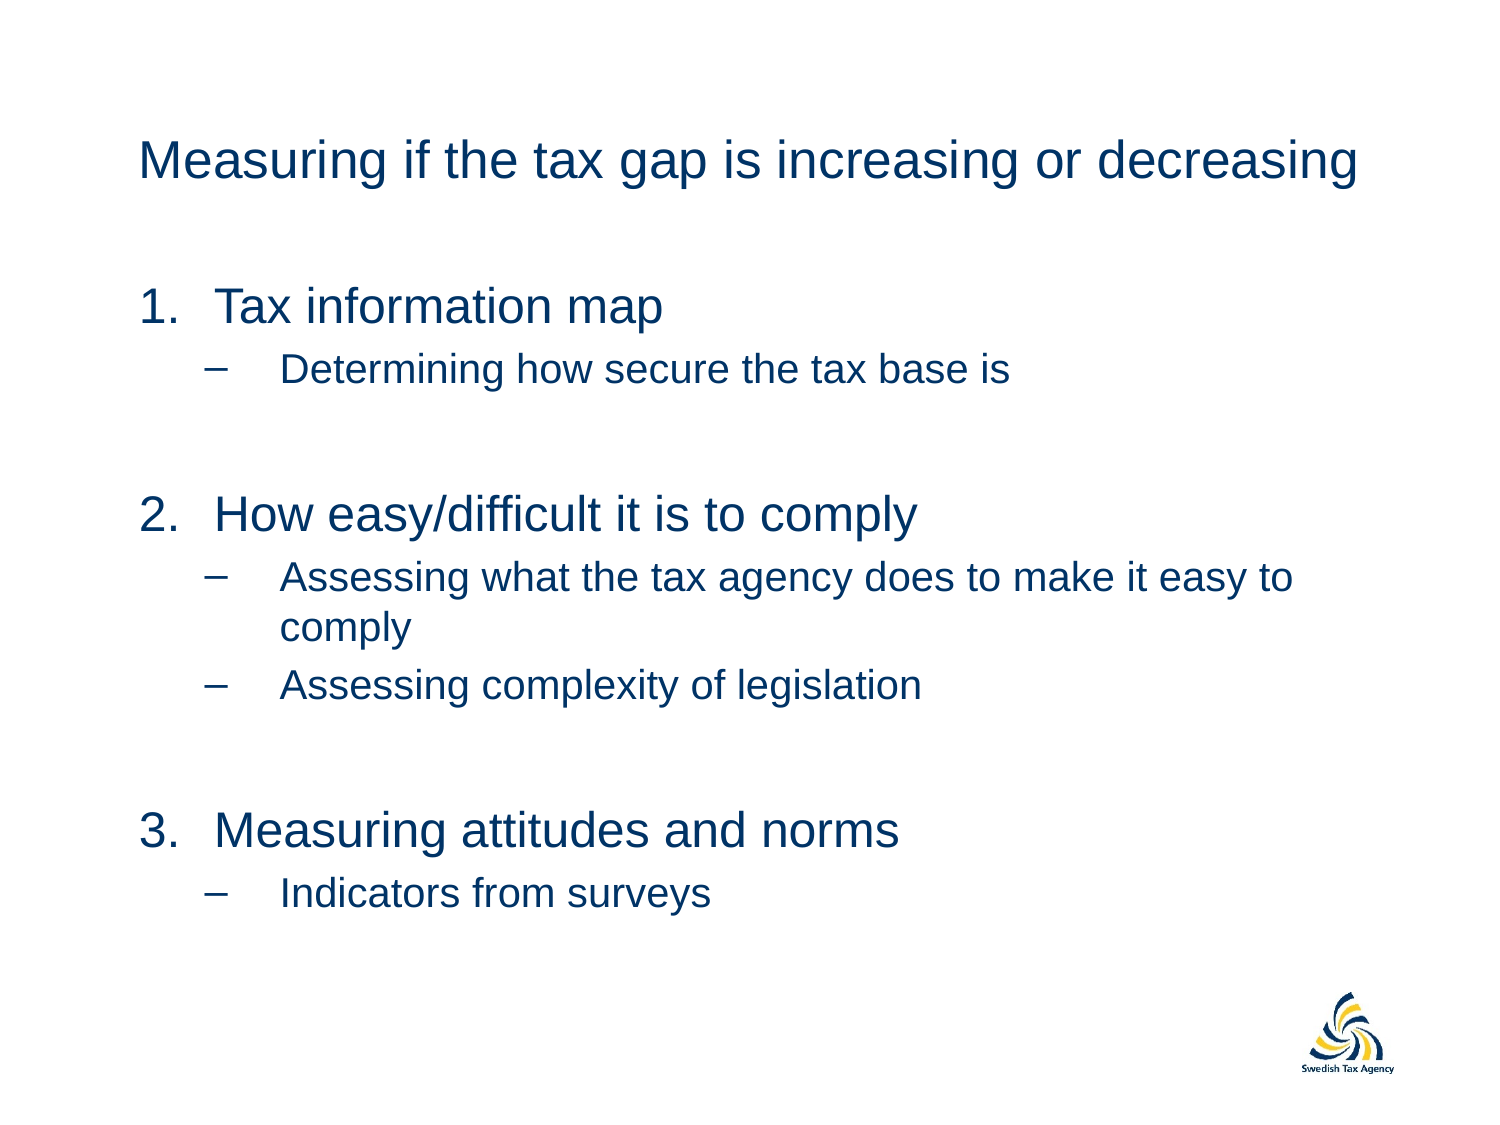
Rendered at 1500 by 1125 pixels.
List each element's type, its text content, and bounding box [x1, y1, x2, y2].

picture [1302, 992, 1394, 1074]
title Measuring if the tax gap is increasing or decreasing [124, 118, 1376, 237]
list Tax information map Determining how secure the tax base is How easy/difficult it is to comply Assessing what the tax agency does to make it easy to comply Assessing complexity of legislation Measuring attitudes and norms Indicators from surveys [124, 265, 1376, 975]
